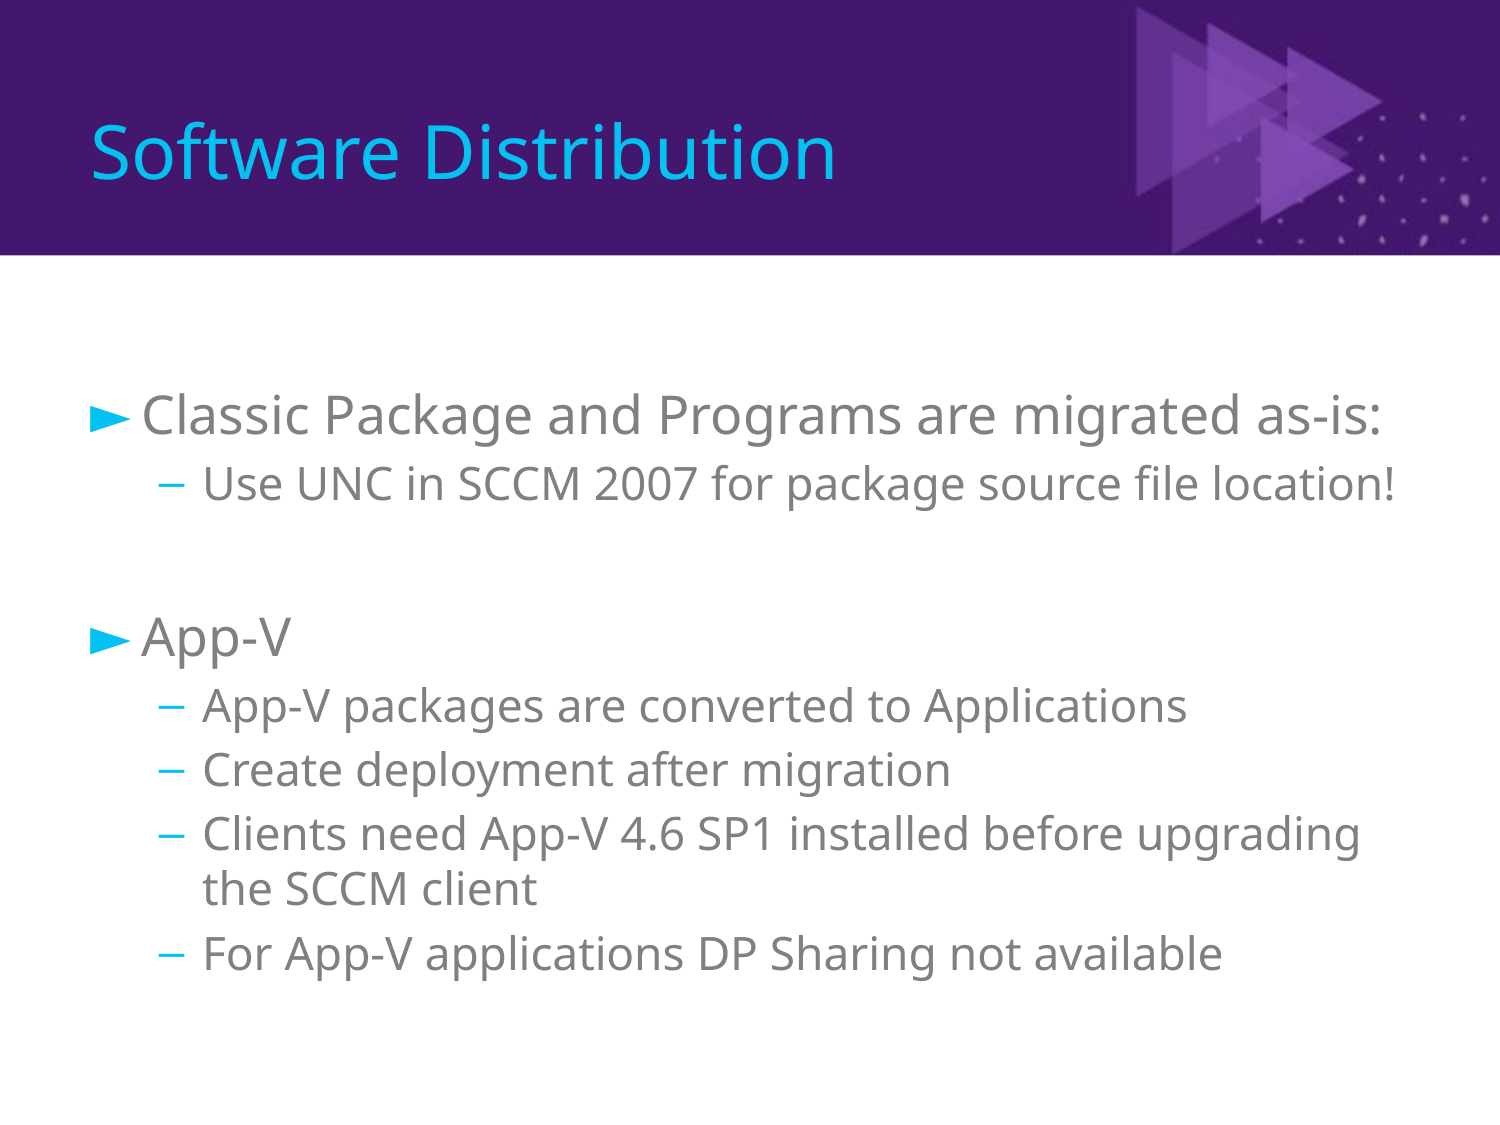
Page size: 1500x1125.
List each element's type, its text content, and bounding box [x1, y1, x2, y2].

picture [0, 0, 1500, 255]
title Software Distribution [75, 56, 1425, 244]
list Classic Package and Programs are migrated as-is: Use UNC in SCCM 2007 for package source file location! App-V App-V packages are converted to Applications Create deployment after migration Clients need App-V 4.6 SP1 installed before upgrading the SCCM client For App-V applications DP Sharing not available [75, 373, 1425, 1094]
